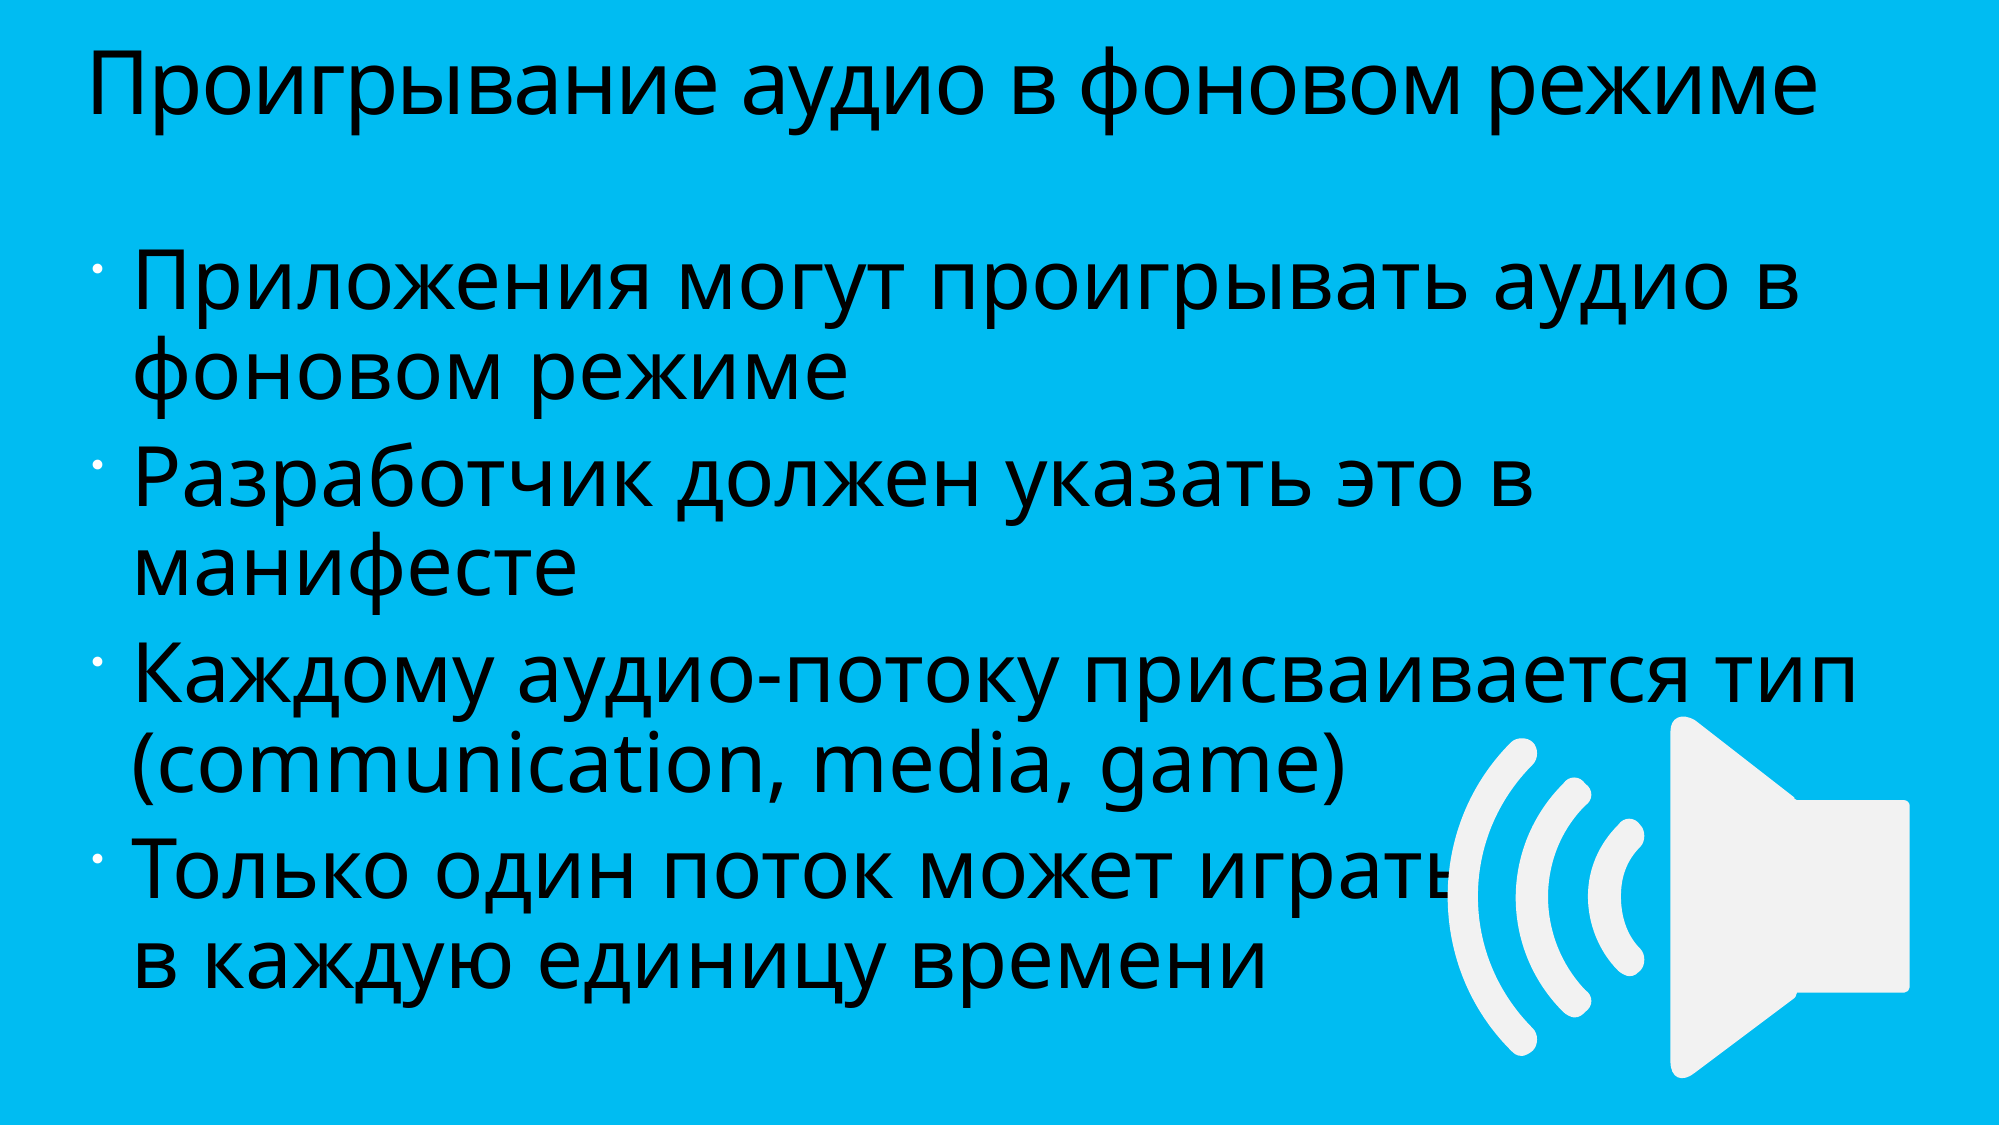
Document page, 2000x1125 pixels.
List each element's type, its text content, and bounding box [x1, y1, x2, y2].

picture [352, 545, 400, 614]
picture [346, 658, 385, 701]
picture [521, 658, 555, 701]
picture [332, 748, 394, 791]
picture [841, 658, 880, 701]
picture [1342, 854, 1376, 897]
picture [404, 945, 442, 1007]
text_box [1515, 777, 1592, 1018]
picture [248, 552, 285, 594]
picture [327, 855, 332, 897]
picture [202, 748, 241, 791]
text_box [1447, 738, 1538, 1056]
picture [459, 551, 488, 595]
picture [1204, 748, 1266, 791]
list Приложения могут проигрывать аудио в фоновом режиме Разработчик должен указать это в манифесте Каждому аудио-потоку присваивается тип (communication, media, game) Только один поток может играть в каждую единицу времени [85, 237, 1914, 545]
picture [133, 840, 175, 897]
picture [188, 658, 222, 701]
picture [1062, 945, 1108, 987]
picture [233, 659, 254, 701]
picture [412, 551, 447, 595]
picture [1327, 734, 1341, 804]
picture [162, 748, 191, 792]
picture [542, 944, 577, 988]
picture [791, 659, 827, 701]
text_box [1587, 818, 1645, 977]
picture [250, 944, 284, 987]
picture [1031, 855, 1052, 897]
picture [1059, 784, 1068, 801]
picture [1816, 659, 1852, 701]
picture [941, 730, 978, 791]
picture [1154, 748, 1188, 791]
picture [994, 749, 999, 791]
picture [367, 854, 406, 897]
picture [1431, 855, 1448, 897]
picture [218, 945, 241, 987]
picture [1056, 855, 1060, 897]
picture [1104, 748, 1141, 811]
picture [1137, 855, 1171, 897]
picture [764, 855, 798, 897]
picture [651, 749, 656, 791]
picture [668, 855, 704, 897]
picture [139, 945, 174, 987]
picture [1527, 658, 1562, 702]
picture [990, 659, 1013, 701]
picture [858, 855, 863, 897]
picture [1224, 945, 1261, 987]
picture [1331, 658, 1365, 701]
picture [1286, 659, 1321, 701]
picture [964, 944, 1001, 1007]
picture [540, 855, 577, 897]
picture [336, 855, 359, 897]
picture [1122, 944, 1157, 988]
picture [398, 659, 444, 701]
picture [660, 659, 697, 701]
picture [1192, 659, 1229, 701]
picture [329, 945, 351, 987]
picture [224, 855, 262, 897]
picture [296, 945, 317, 987]
picture [887, 659, 921, 701]
picture [1717, 659, 1751, 701]
picture [799, 945, 841, 1002]
picture [140, 644, 145, 701]
picture [538, 551, 573, 595]
picture [1089, 659, 1125, 701]
picture [1280, 748, 1315, 792]
picture [616, 738, 640, 791]
title Проигрывание аудио в фоновом режиме [85, 37, 1914, 135]
picture [761, 678, 778, 682]
picture [929, 658, 968, 701]
picture [1093, 854, 1128, 898]
picture [1612, 658, 1641, 702]
picture [1012, 748, 1046, 791]
picture [1257, 855, 1282, 897]
picture [593, 855, 630, 897]
picture [513, 749, 518, 791]
picture [301, 552, 338, 594]
picture [1762, 659, 1799, 701]
picture [1381, 659, 1418, 701]
picture [916, 945, 951, 987]
picture [321, 945, 325, 987]
picture [1293, 854, 1330, 917]
picture [771, 784, 780, 801]
text_box [1670, 716, 1910, 1079]
picture [1479, 658, 1513, 701]
picture [586, 945, 628, 1002]
picture [454, 659, 492, 721]
picture [607, 659, 649, 716]
picture [410, 749, 445, 791]
picture [746, 945, 783, 987]
picture [571, 748, 605, 791]
picture [1013, 944, 1048, 988]
picture [461, 748, 496, 791]
picture [806, 854, 845, 897]
picture [453, 944, 509, 987]
picture [712, 658, 751, 701]
picture [178, 854, 217, 897]
picture [723, 748, 758, 791]
picture [565, 659, 603, 721]
picture [1244, 658, 1273, 702]
picture [266, 659, 288, 701]
picture [295, 659, 337, 716]
picture [487, 855, 529, 912]
picture [1434, 659, 1469, 701]
picture [136, 734, 150, 804]
picture [639, 945, 676, 987]
picture [818, 748, 880, 791]
picture [532, 748, 561, 792]
picture [258, 659, 262, 701]
picture [1171, 945, 1208, 987]
picture [439, 854, 478, 897]
picture [894, 748, 929, 792]
picture [278, 855, 314, 897]
picture [718, 854, 757, 897]
picture [924, 855, 970, 897]
picture [1571, 659, 1605, 701]
picture [670, 748, 709, 791]
picture [149, 644, 179, 701]
picture [357, 945, 399, 1002]
picture [1064, 855, 1086, 897]
picture [198, 551, 232, 594]
picture [693, 945, 730, 987]
picture [254, 748, 316, 791]
picture [1650, 659, 1684, 701]
picture [981, 659, 986, 701]
picture [984, 854, 1023, 897]
picture [139, 552, 185, 594]
picture [1386, 855, 1420, 897]
picture [496, 552, 530, 594]
picture [1204, 855, 1241, 897]
picture [209, 945, 214, 987]
picture [1141, 658, 1178, 721]
picture [1019, 659, 1057, 721]
picture [846, 945, 884, 1007]
picture [867, 855, 890, 897]
